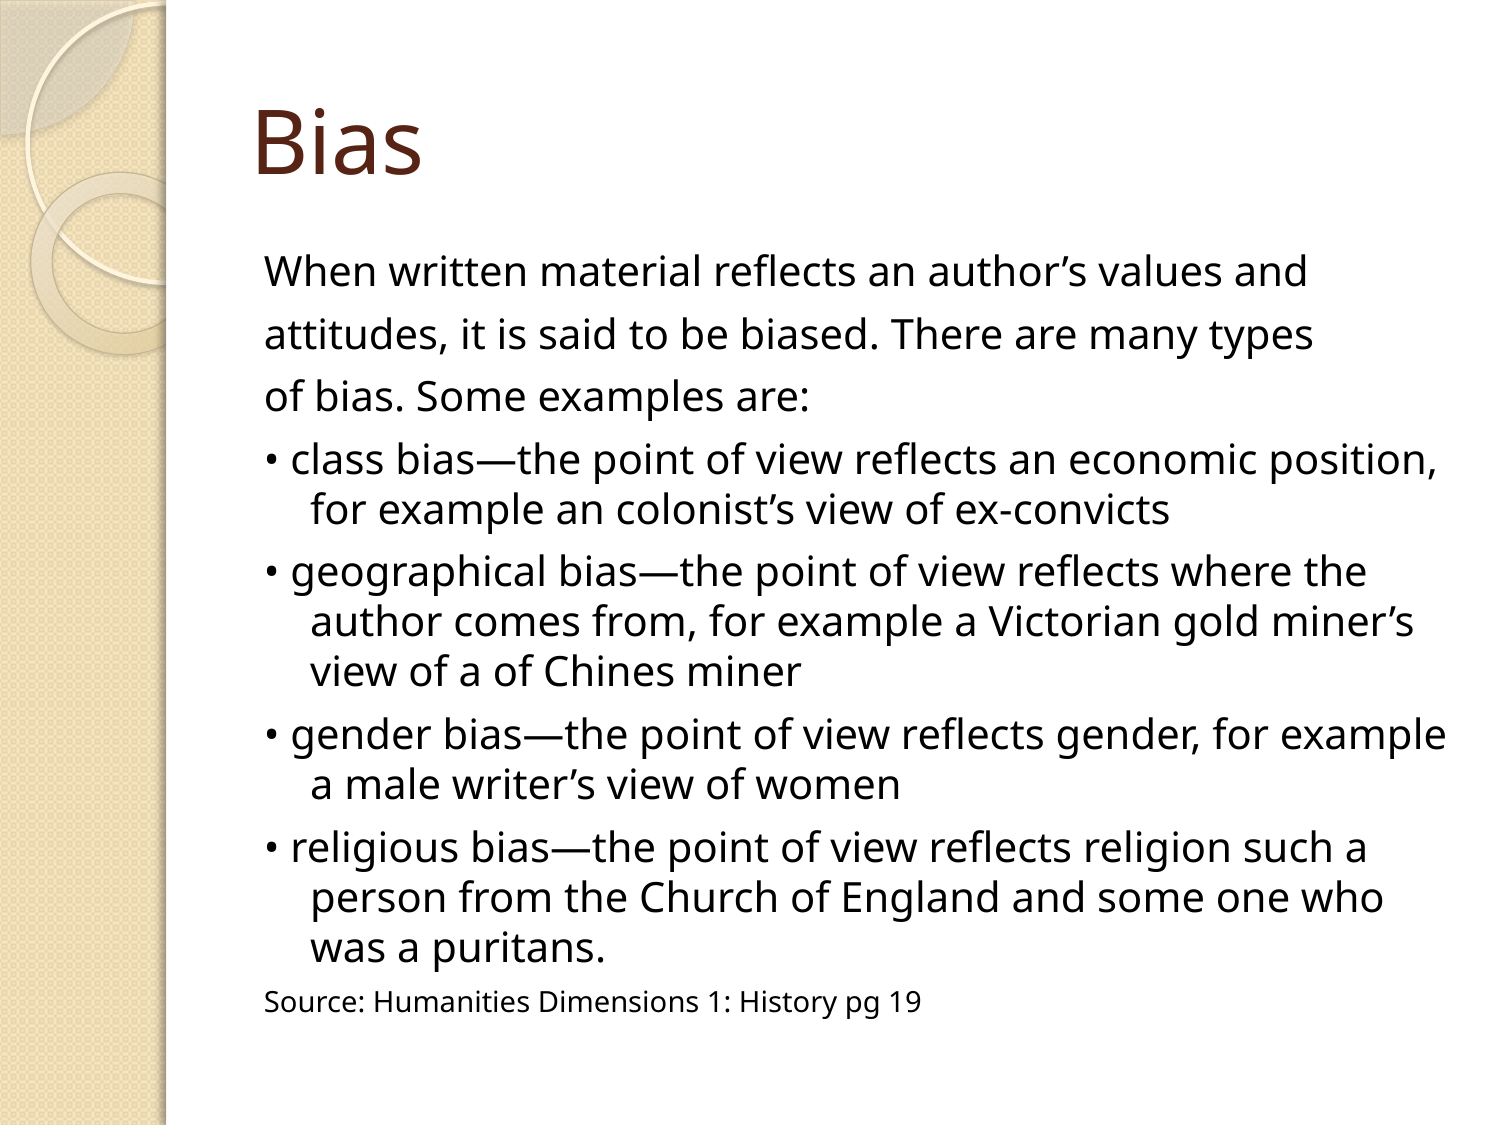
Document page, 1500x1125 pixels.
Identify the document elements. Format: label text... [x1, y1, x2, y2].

list When written material reflects an author’s values and attitudes, it is said to be biased. There are many types of bias. Some examples are: • class bias—the point of view reflects an economic position, for example an colonist’s view of ex-convicts • geographical bias—the point of view reflects where the author comes from, for example a Victorian gold miner’s view of a of Chines miner • gender bias—the point of view reflects gender, for example a male writer’s view of women • religious bias—the point of view reflects religion such a person from the Church of England and some one who was a puritans. Source: Humanities Dimensions 1: History pg 19 [235, 237, 1466, 1059]
title Bias [235, 45, 1466, 233]
